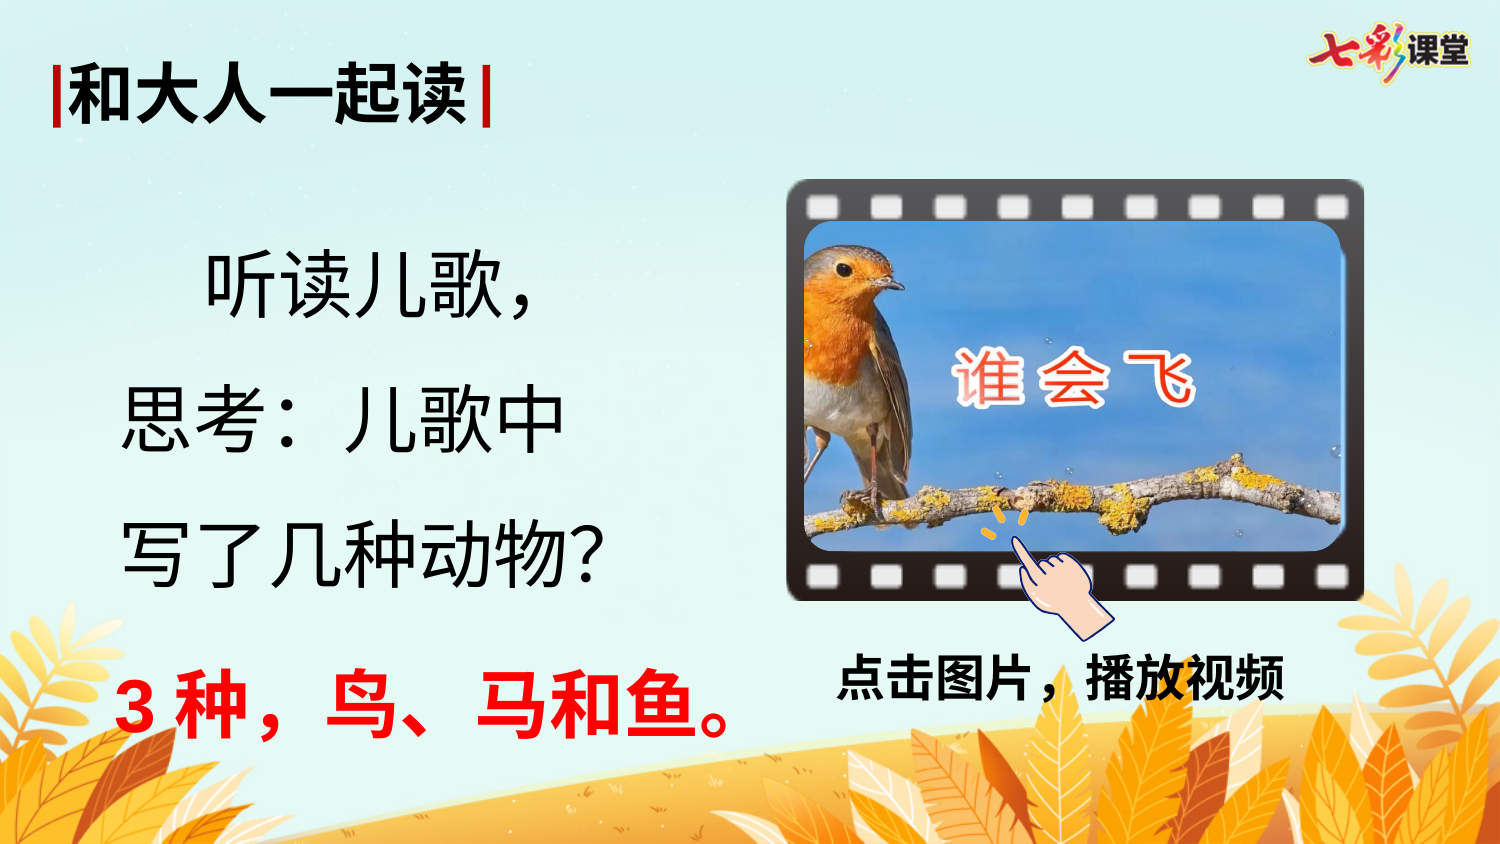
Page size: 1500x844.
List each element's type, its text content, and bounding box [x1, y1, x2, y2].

picture [0, 0, 1500, 844]
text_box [53, 43, 538, 140]
text_box 听读儿歌，思考：儿歌中写了几种动物？ [103, 185, 587, 604]
text_box 点击图片，播放视频 [820, 639, 1365, 715]
text_box 3种，鸟、马和鱼。 [100, 604, 742, 755]
